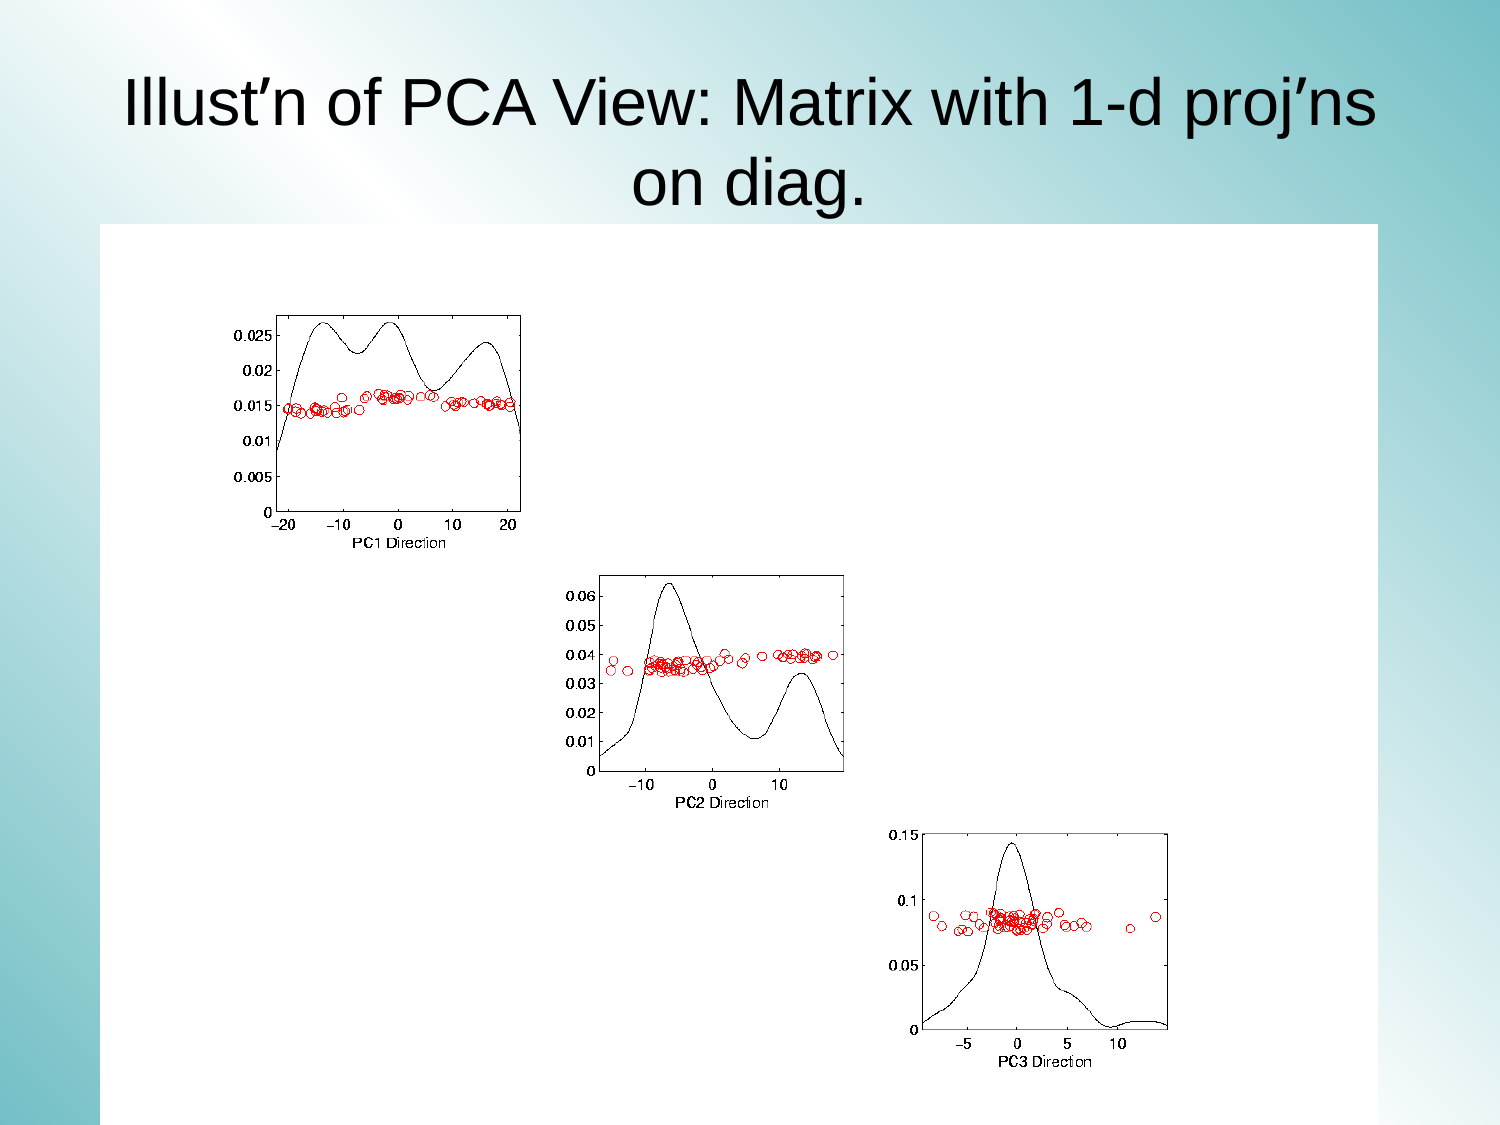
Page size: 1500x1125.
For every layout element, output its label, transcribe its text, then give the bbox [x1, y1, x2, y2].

title Illust’n of PCA View: Matrix with 1-d proj’ns on diag. [75, 45, 1425, 233]
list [99, 224, 1378, 1125]
